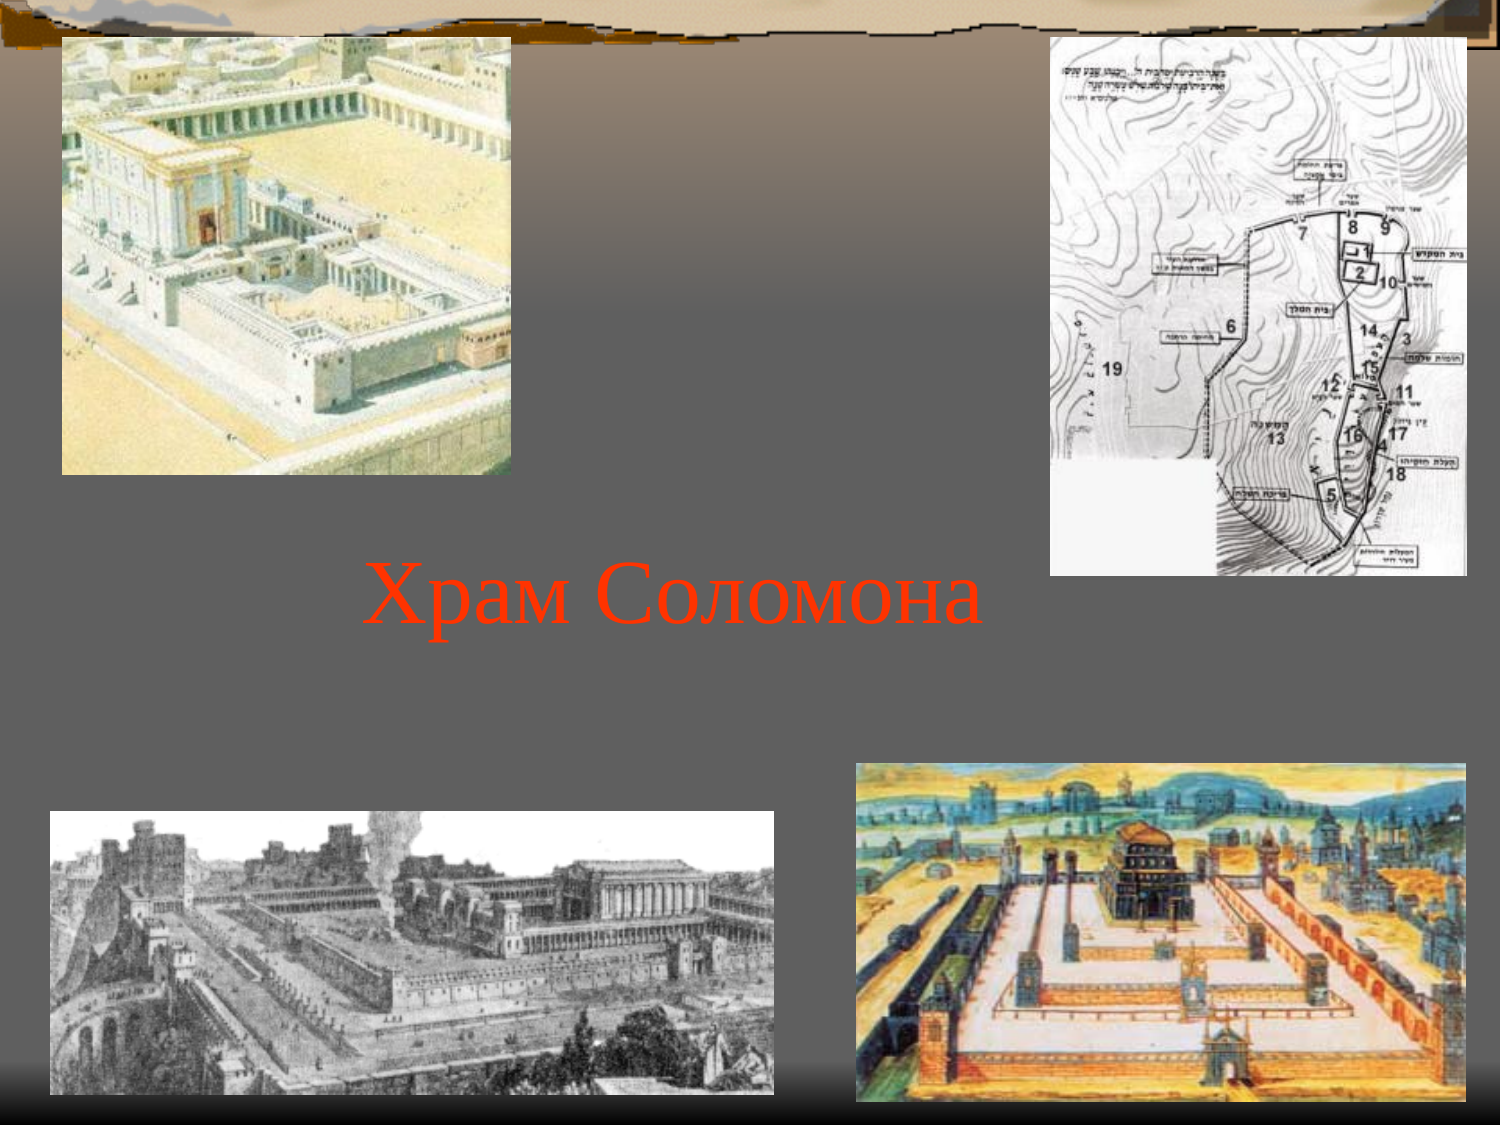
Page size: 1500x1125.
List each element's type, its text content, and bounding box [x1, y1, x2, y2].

picture [49, 810, 774, 1096]
picture [0, 0, 1500, 577]
picture [855, 763, 1467, 1103]
text_box Храм Соломона [324, 524, 1022, 650]
